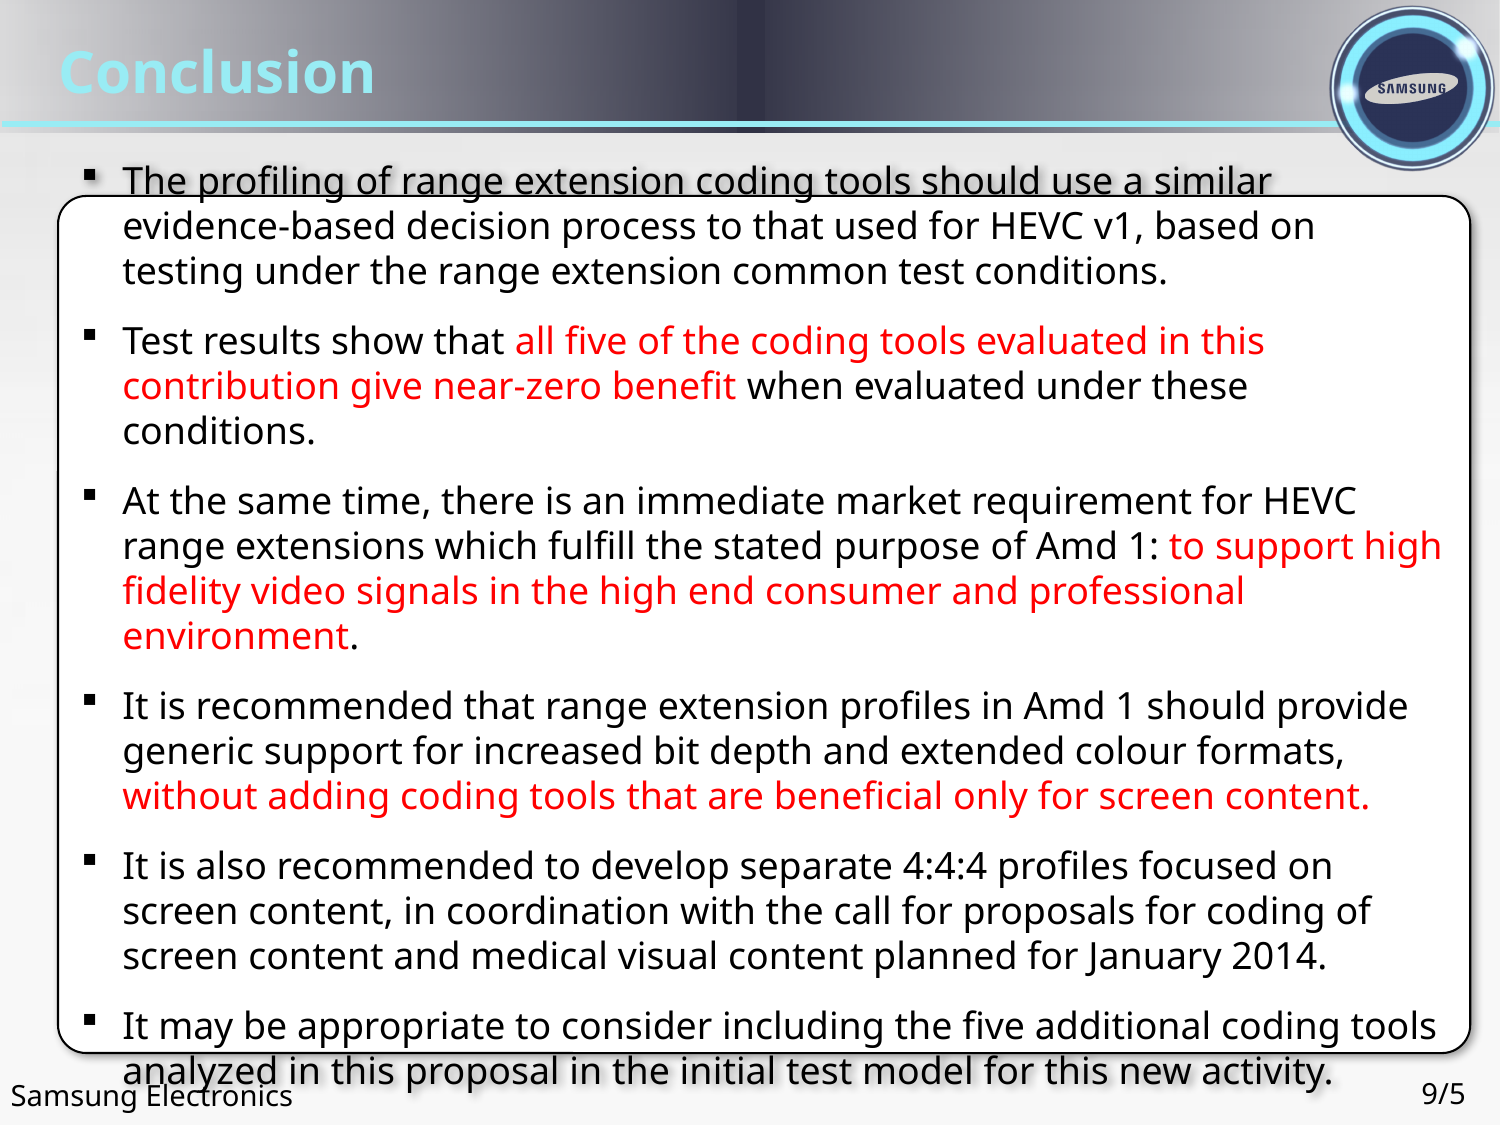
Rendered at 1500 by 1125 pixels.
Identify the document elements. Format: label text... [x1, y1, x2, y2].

text_box Samsung Electronics [0, 1069, 309, 1120]
text_box The profiling of range extension coding tools should use a similar evidence-based decision process to that used for HEVC v1, based on testing under the range extension common test conditions. Test results show that all five of the coding tools evaluated in this contribution give near-zero benefit when evaluated under these conditions. At the same time, there is an immediate market requirement for HEVC range extensions which fulfill the stated purpose of Amd 1: to support high fidelity video signals in the high end consumer and professional environment. It is recommended that range extension profiles in Amd 1 should provide generic support for increased bit depth and extended colour formats, without adding coding tools that are beneficial only for screen content. It is also recommended to develop separate 4:4:4 profiles focused on screen content, in coordination with the call for proposals for coding of screen content and medical visual content planned for January 2014. It may be appropriate to consider including the five additional coding tools analyzed in this proposal in the initial test model for this new activity. [57, 195, 1471, 1054]
slide_number 9 [1130, 1065, 1481, 1125]
picture [1328, 4, 1498, 195]
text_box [0, 0, 1500, 133]
